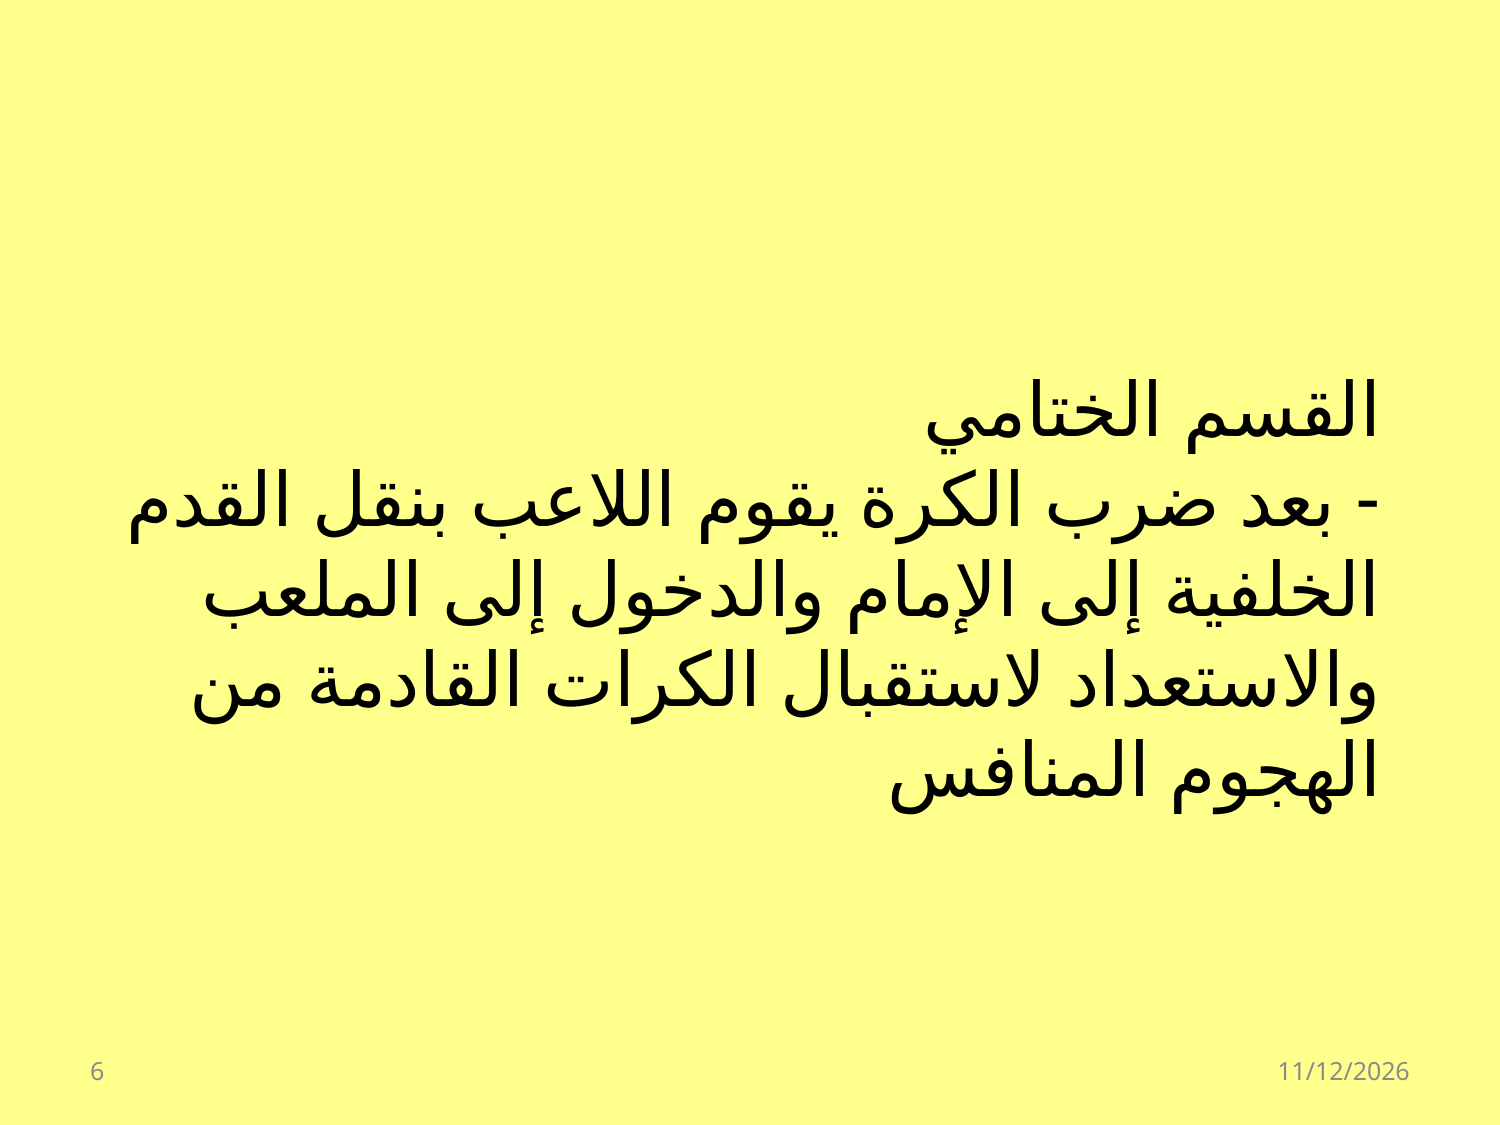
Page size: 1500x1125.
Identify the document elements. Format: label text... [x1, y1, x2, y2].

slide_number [1074, 1042, 1425, 1103]
slide_number 6 [75, 1042, 425, 1103]
text_box القسم الختامي - بعد ضرب الكرة يقوم اللاعب بنقل القدم الخلفية إلى الإمام والدخول إلى الملعب والاستعداد لاستقبال الكرات القادمة من الهجوم المنافس [46, 140, 1397, 1032]
